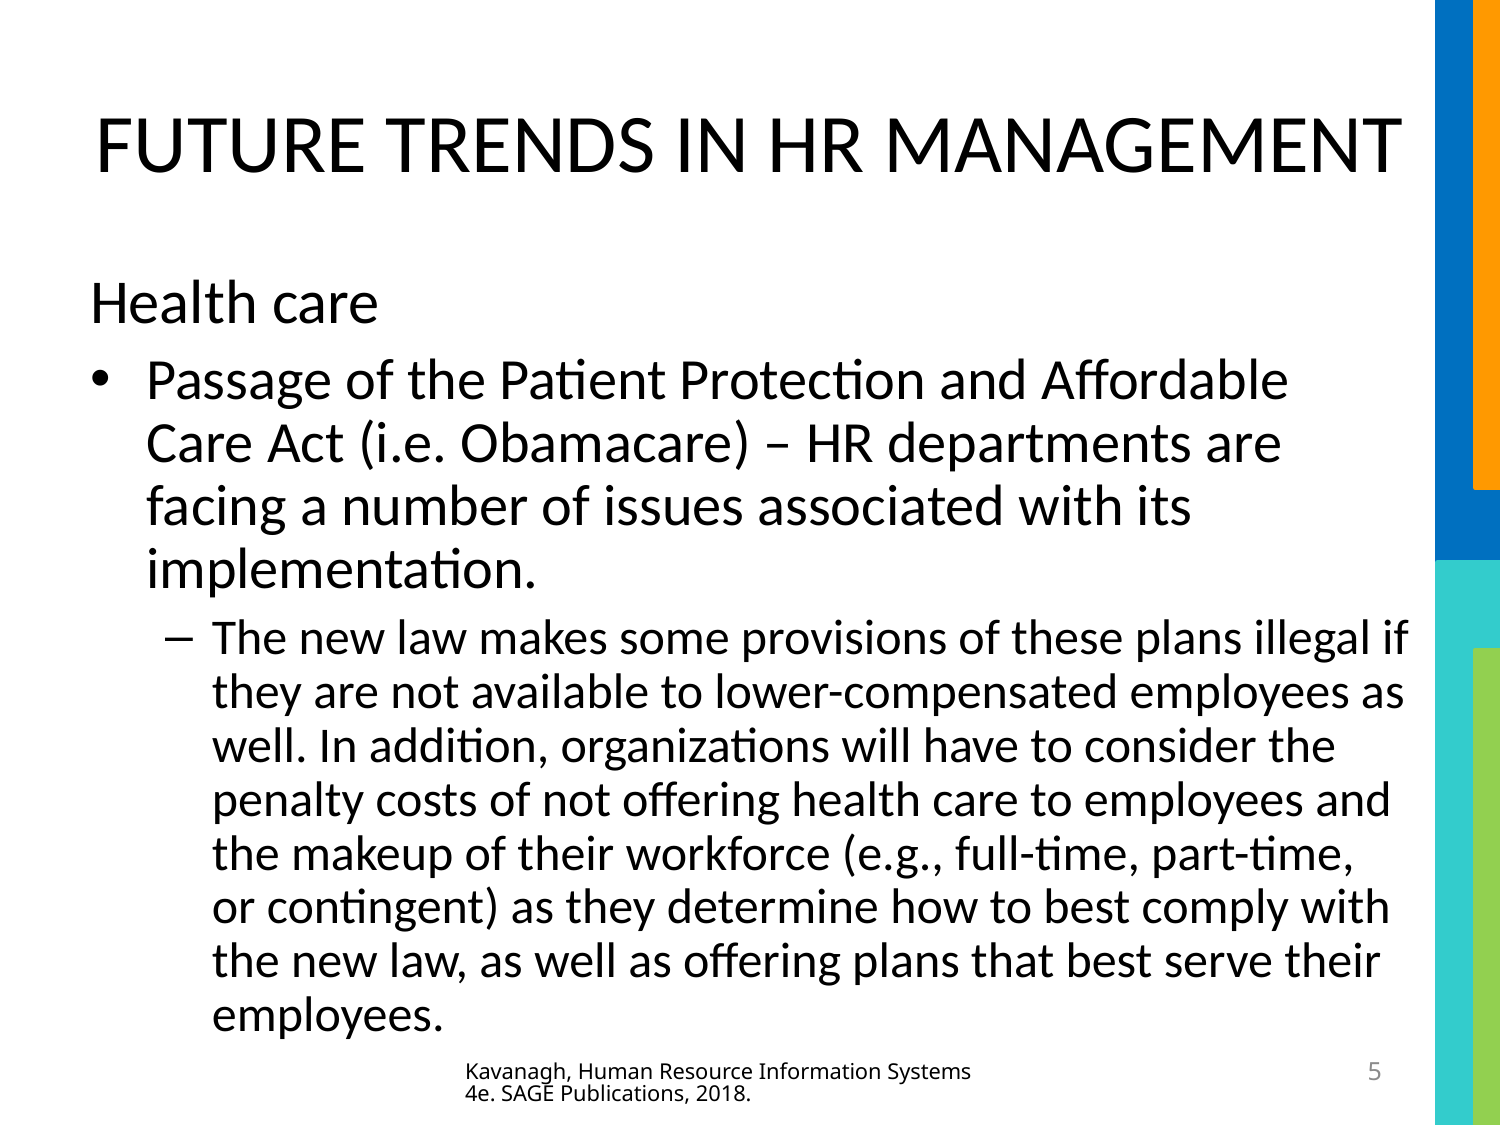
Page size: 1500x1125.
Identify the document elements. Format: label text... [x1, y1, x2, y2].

list Health care Passage of the Patient Protection and Affordable Care Act (i.e. Obamacare) – HR departments are facing a number of issues associated with its implementation. The new law makes some provisions of these plans illegal if they are not available to lower-compensated employees as well. In addition, organizations will have to consider the penalty costs of not offering health care to employees and the makeup of their workforce (e.g., full-time, part-time, or contingent) as they determine how to best comply with the new law, as well as offering plans that best serve their employees. [75, 262, 1425, 1005]
title FUTURE TRENDS IN HR MANAGEMENT [75, 45, 1425, 233]
slide_number 5 [1059, 1042, 1397, 1103]
footer Kavanagh, Human Resource Information Systems 4e. SAGE Publications, 2018. [450, 1042, 1004, 1103]
